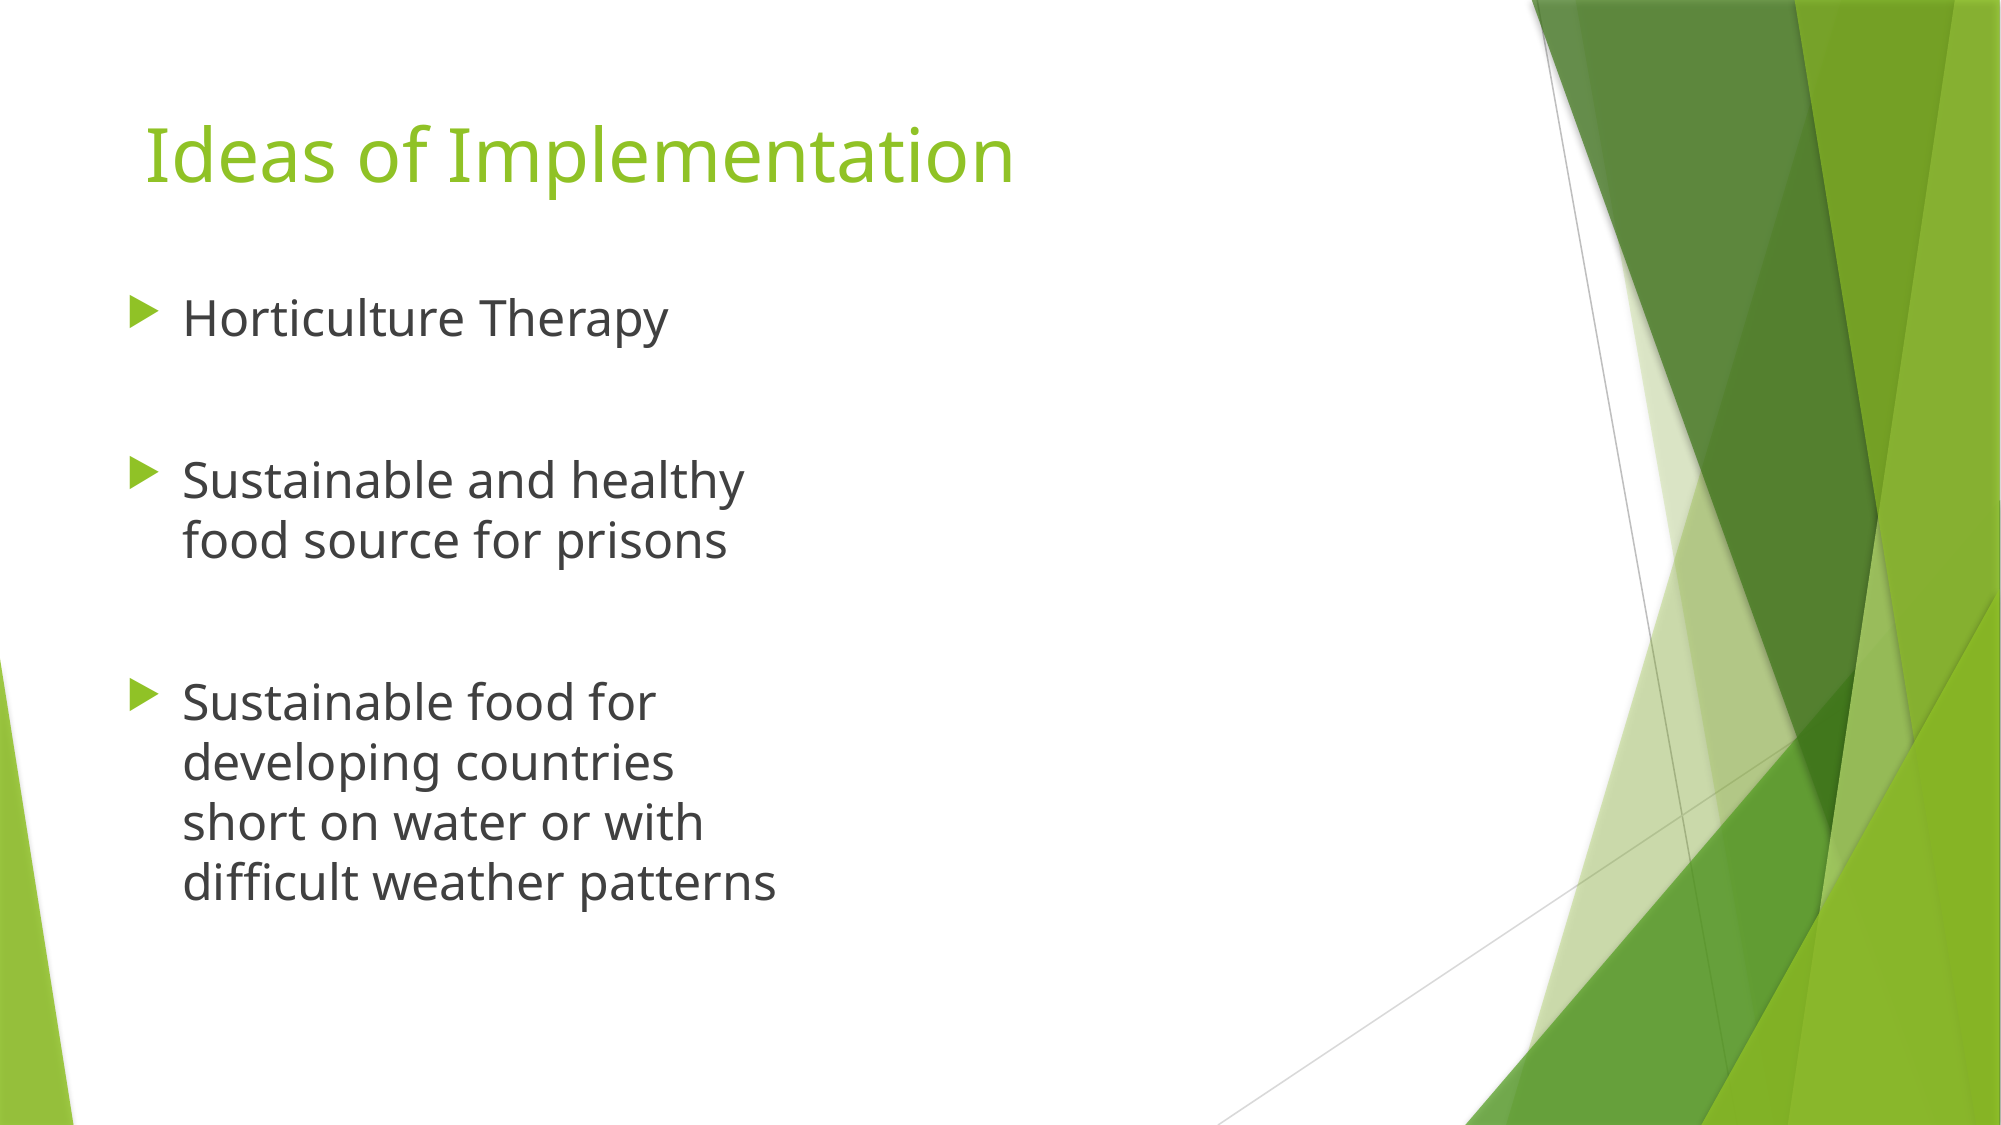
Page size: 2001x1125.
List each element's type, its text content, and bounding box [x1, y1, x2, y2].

list Horticulture Therapy Sustainable and healthy food source for prisons Sustainable food for developing countries short on water or with difficult weather patterns [111, 279, 803, 992]
title Ideas of Implementation [111, 99, 1522, 317]
